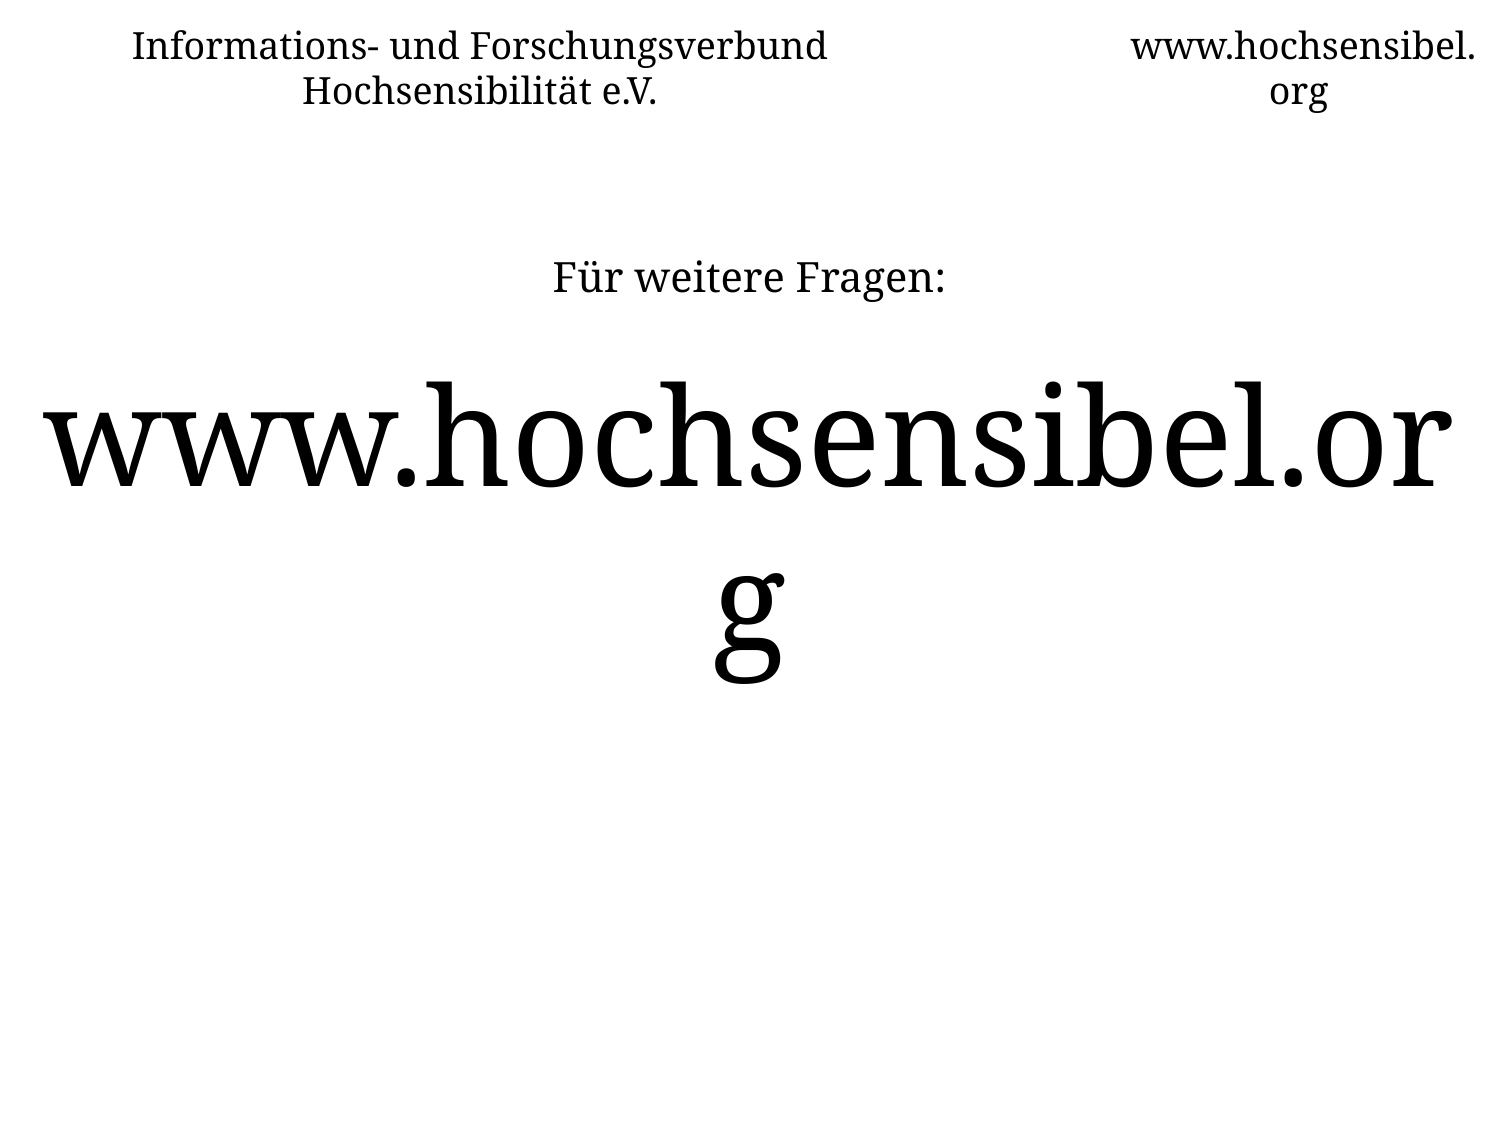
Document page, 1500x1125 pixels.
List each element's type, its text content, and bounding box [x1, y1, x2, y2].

text_box Informations- und Forschungsverbund Hochsensibilität e.V. [0, 14, 961, 120]
title Für weitere Fragen: www.hochsensibel.org [27, 231, 1472, 759]
text_box www.hochsensibel.org [1107, 14, 1500, 120]
